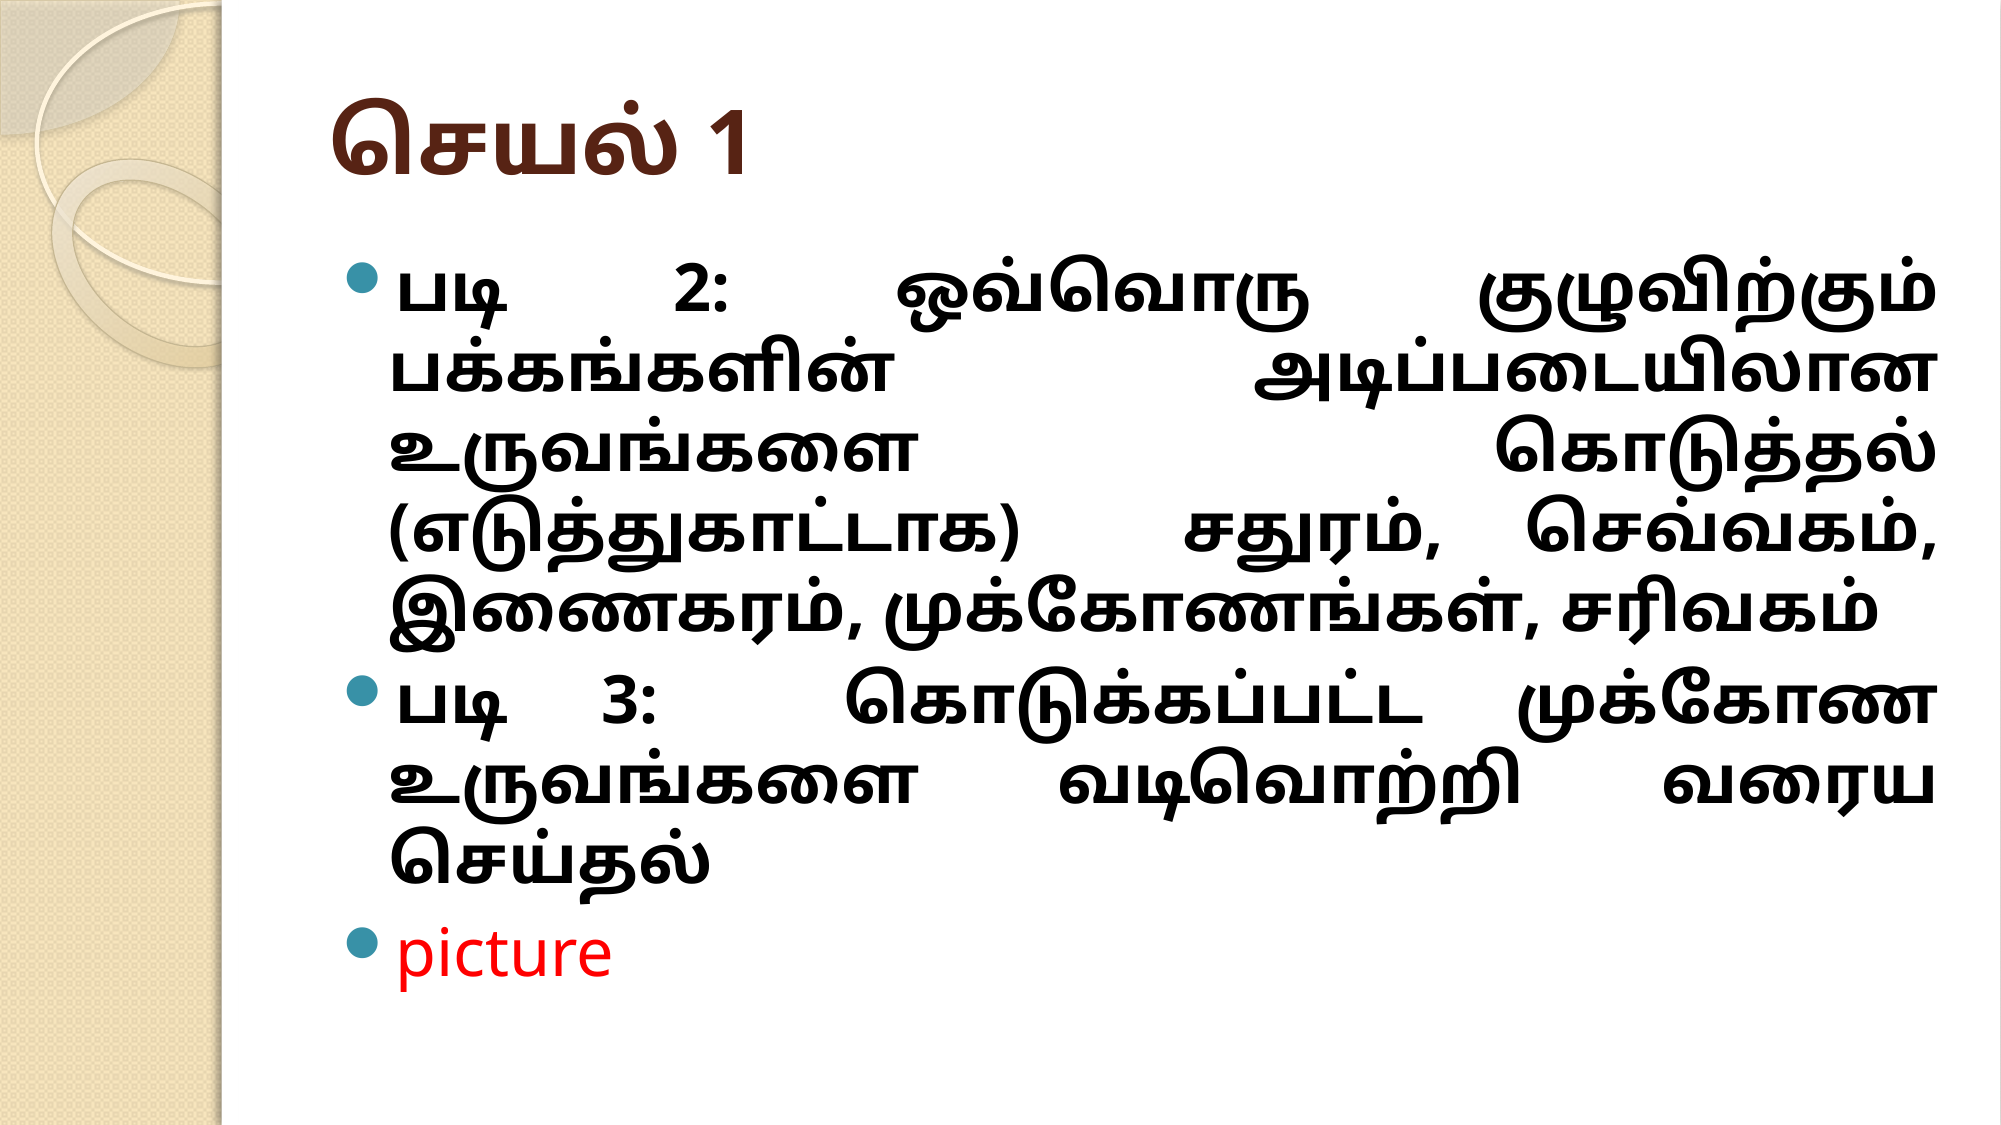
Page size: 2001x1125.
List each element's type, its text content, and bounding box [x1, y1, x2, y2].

title செயல் 1 [313, 45, 1954, 233]
list படி 2: ஒவ்வொரு குழுவிற்கும் பக்கங்களின் அடிப்படையிலான உருவங்களை கொடுத்தல் (எடுத்துகாட்டாக) சதுரம், செவ்வகம், இணைகரம், முக்கோணங்கள், சரிவகம் படி 3: கொடுக்கப்பட்ட முக்கோண உருவங்களை வடிவொற்றி வரைய செய்தல் picture [313, 237, 1954, 1025]
